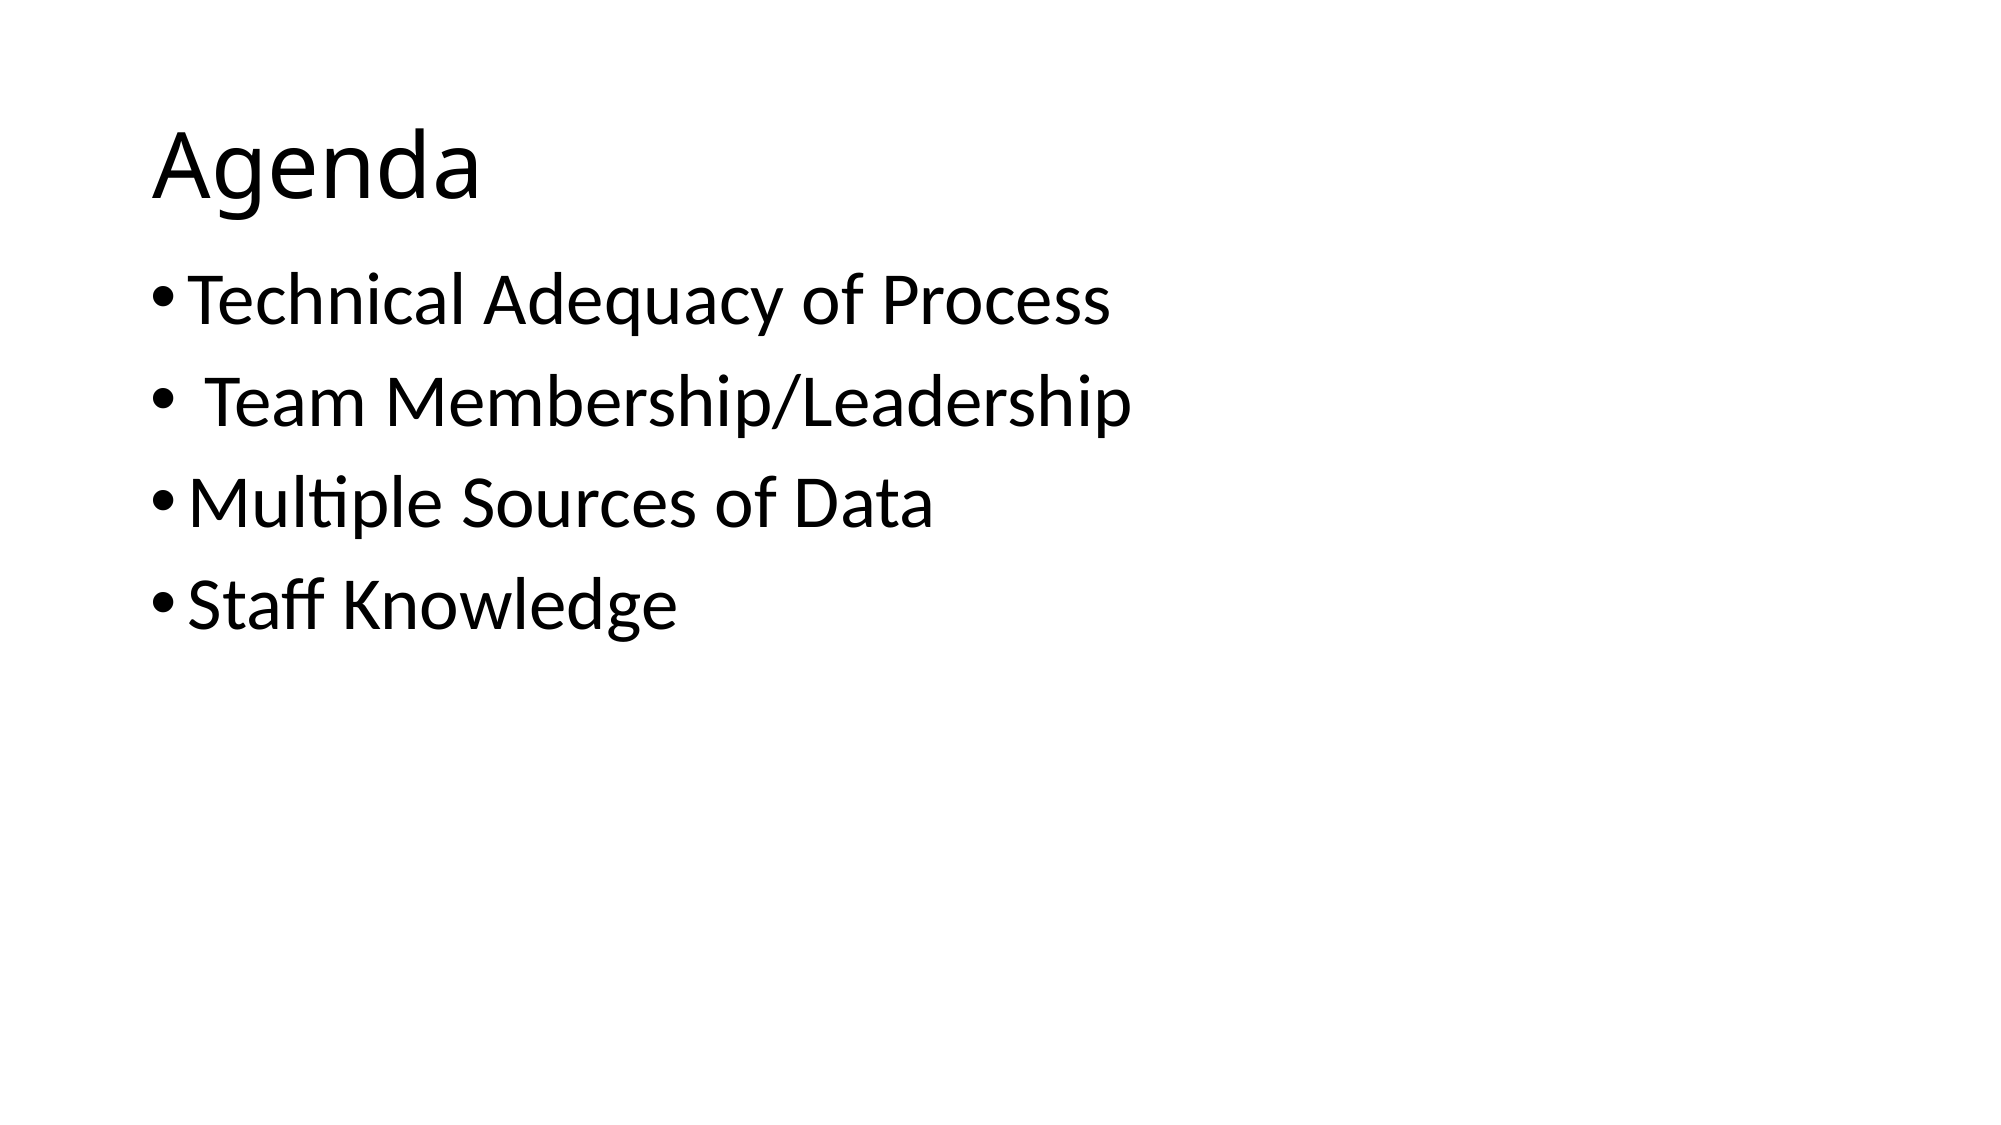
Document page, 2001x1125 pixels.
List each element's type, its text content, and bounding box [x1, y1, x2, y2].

title Agenda [137, 59, 1863, 278]
list Technical Adequacy of Process Team Membership/Leadership Multiple Sources of Data Staff Knowledge [135, 252, 1861, 1007]
